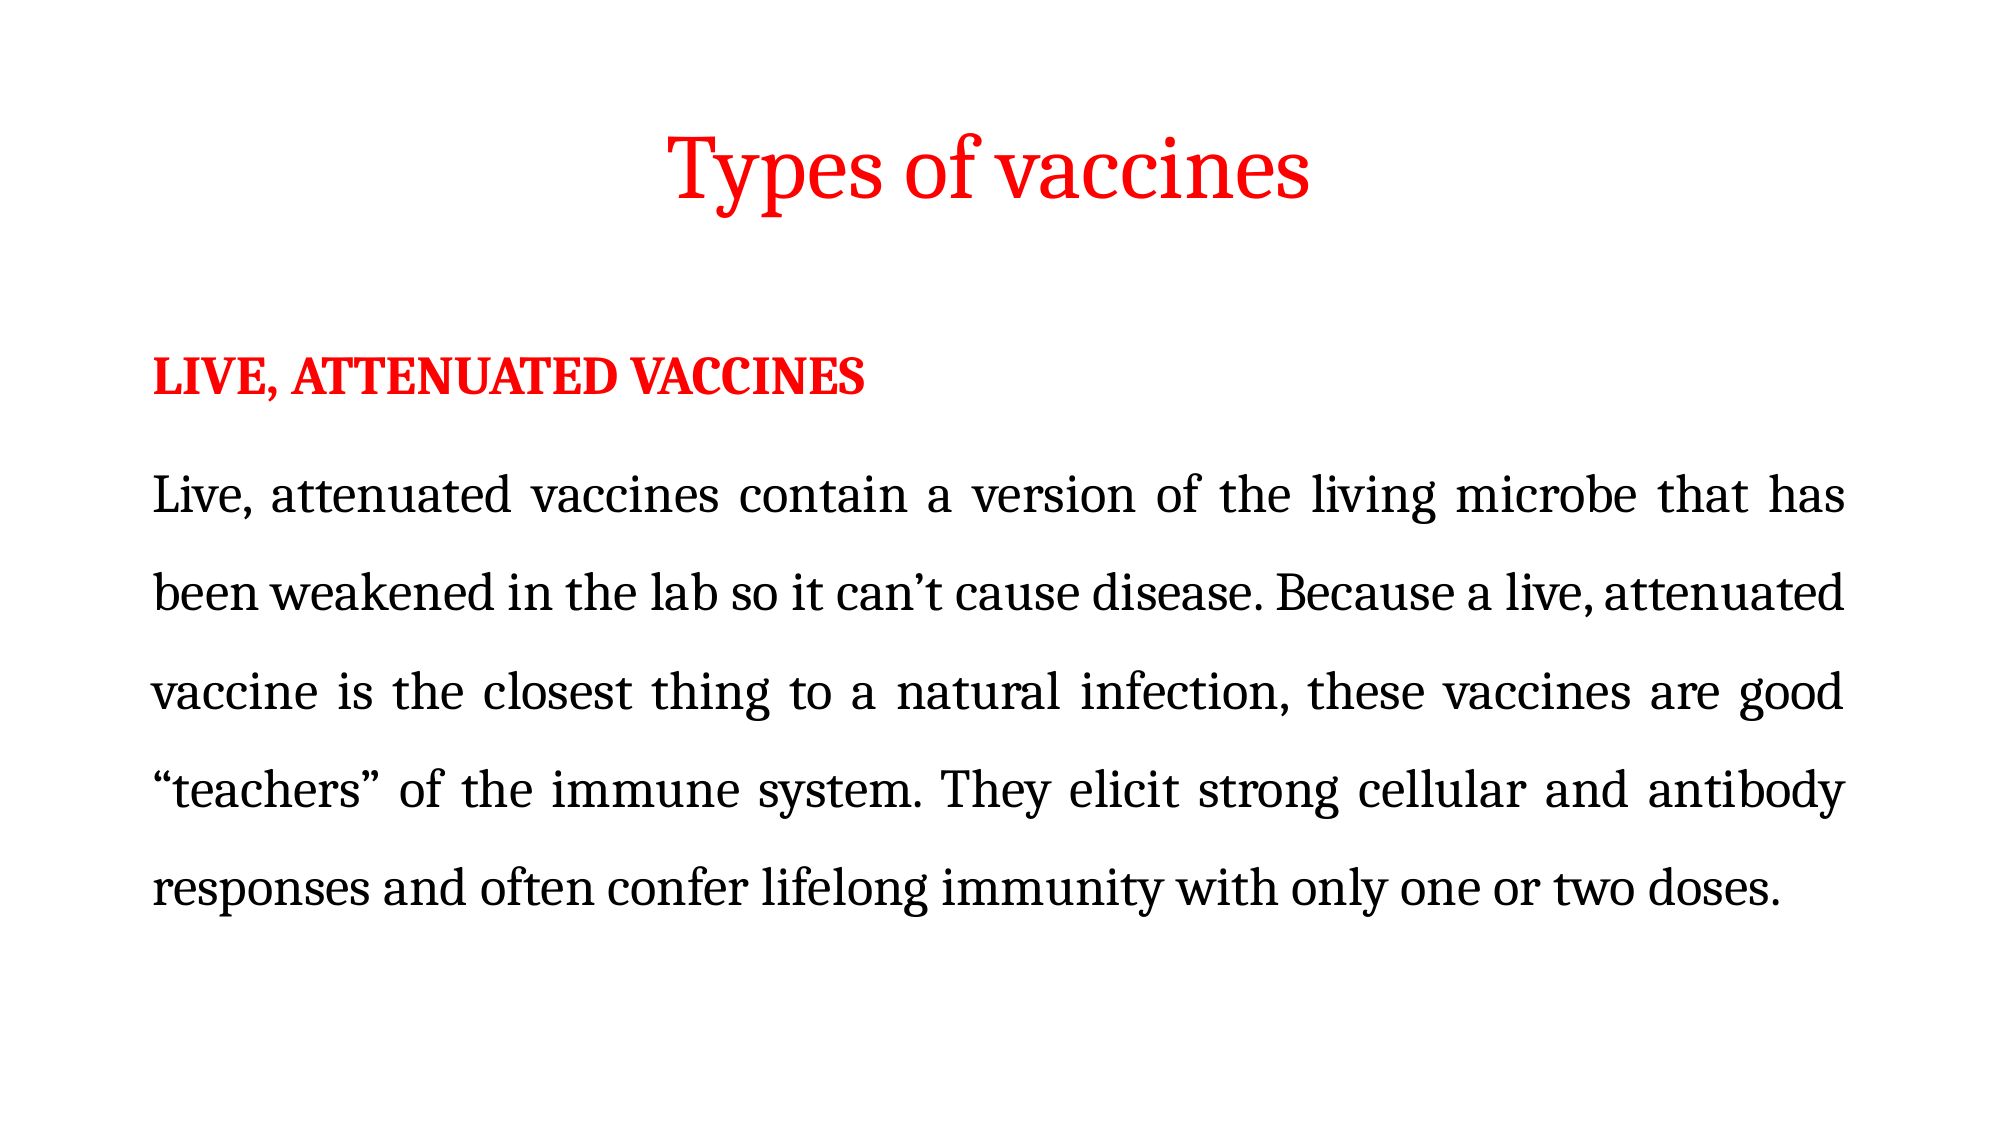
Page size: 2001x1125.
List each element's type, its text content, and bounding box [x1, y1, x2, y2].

title Types of vaccines [137, 59, 1863, 278]
list LIVE, ATTENUATED VACCINES Live, attenuated vaccines contain a version of the living microbe that has been weakened in the lab so it can’t cause disease. Because a live, attenuated vaccine is the closest thing to a natural infection, these vaccines are good “teachers” of the immune system. They elicit strong cellular and antibody responses and often confer lifelong immunity with only one or two doses. [137, 299, 1863, 1014]
